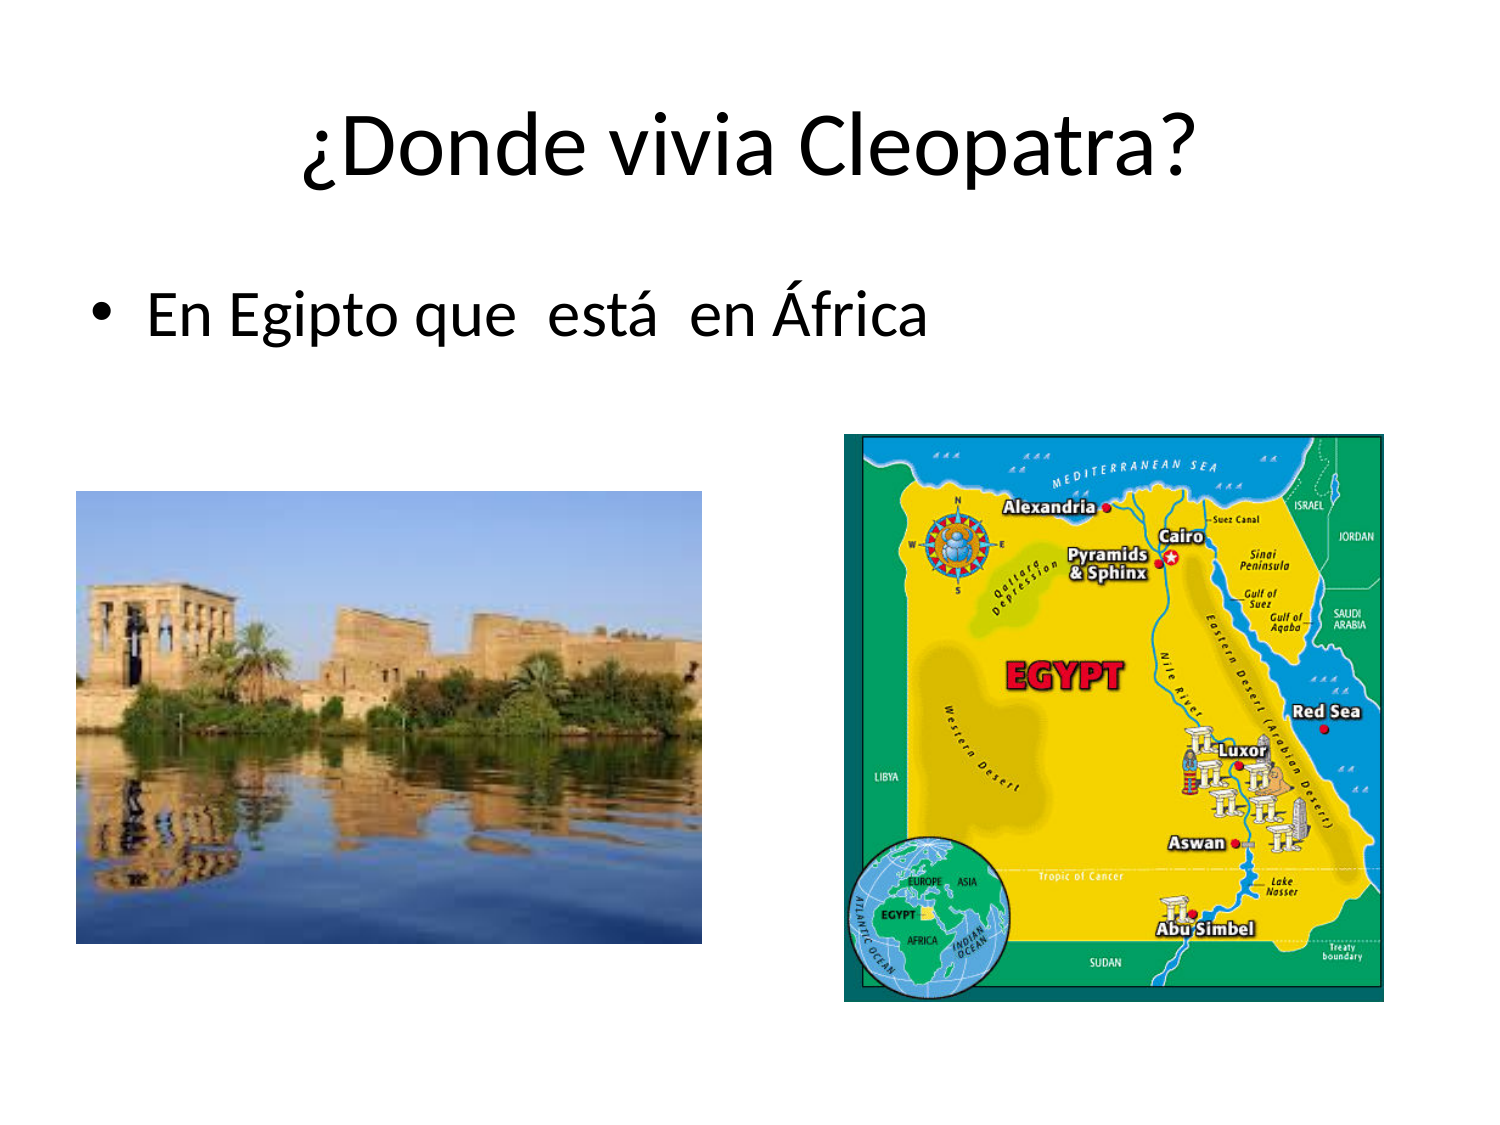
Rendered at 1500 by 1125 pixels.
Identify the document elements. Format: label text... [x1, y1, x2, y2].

picture [844, 433, 1384, 1002]
list En Egipto que está en África [75, 262, 1425, 1005]
picture [76, 491, 702, 944]
title ¿Donde vivia Cleopatra? [75, 45, 1425, 233]
